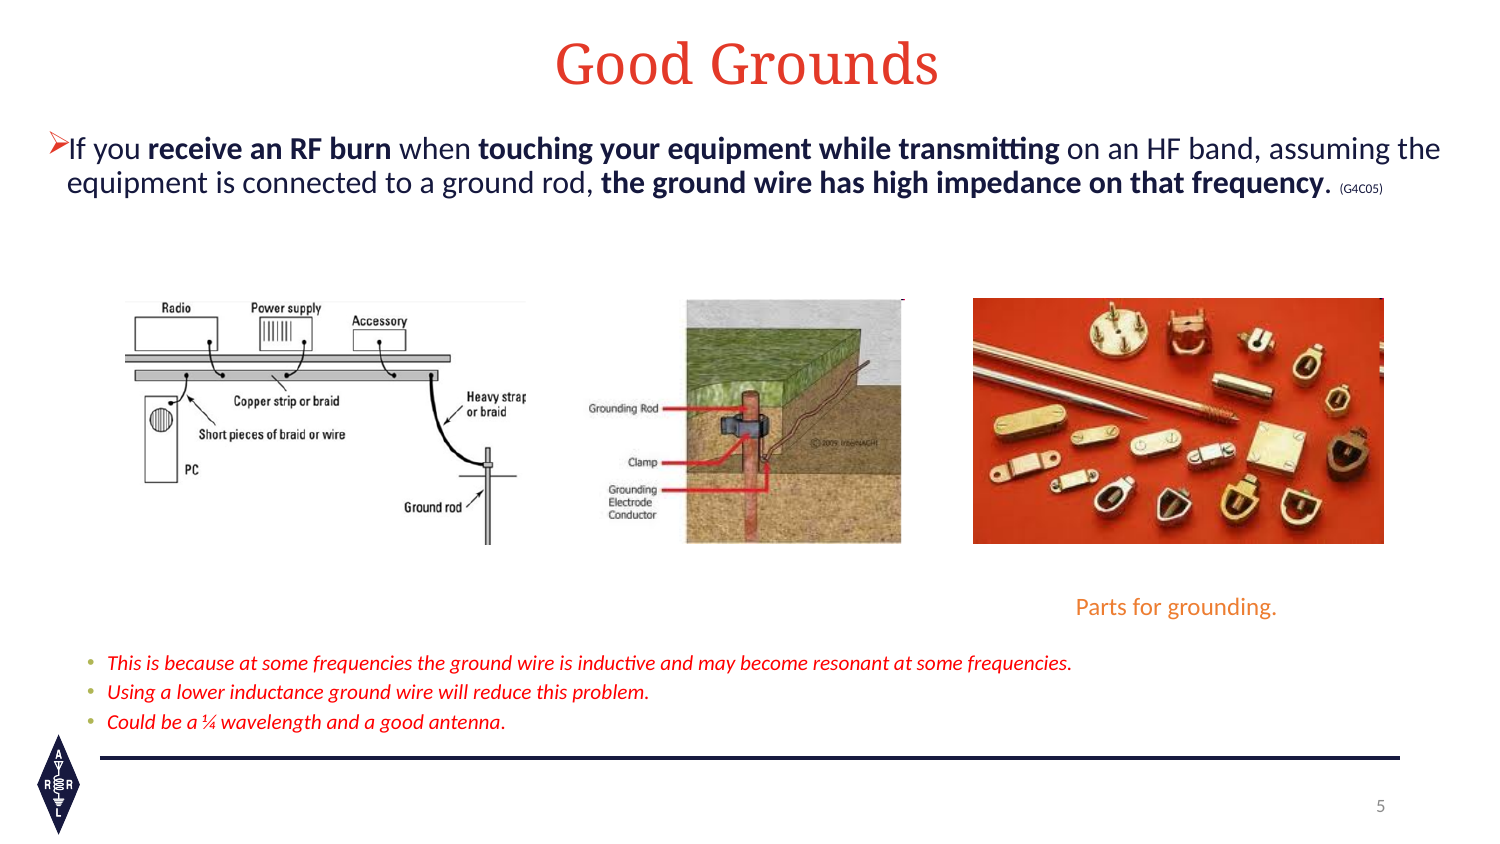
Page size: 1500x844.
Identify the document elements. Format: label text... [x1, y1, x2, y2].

picture [973, 298, 1384, 544]
text_box 5 [1059, 782, 1397, 827]
list If you receive an RF burn when touching your equipment while transmitting on an HF band, assuming the equipment is connected to a ground rod, the ground wire has high impedance on that frequency. (G4C05) This is because at some frequencies the ground wire is inductive and may become resonant at some frequencies. Using a lower inductance ground wire will reduce this problem. Could be a ¼ wavelength and a good antenna. [46, 125, 1472, 794]
title Good Grounds [216, 29, 1280, 137]
picture [583, 299, 905, 544]
text_box Parts for grounding. [1061, 583, 1380, 628]
picture [37, 734, 80, 835]
picture [125, 299, 526, 545]
